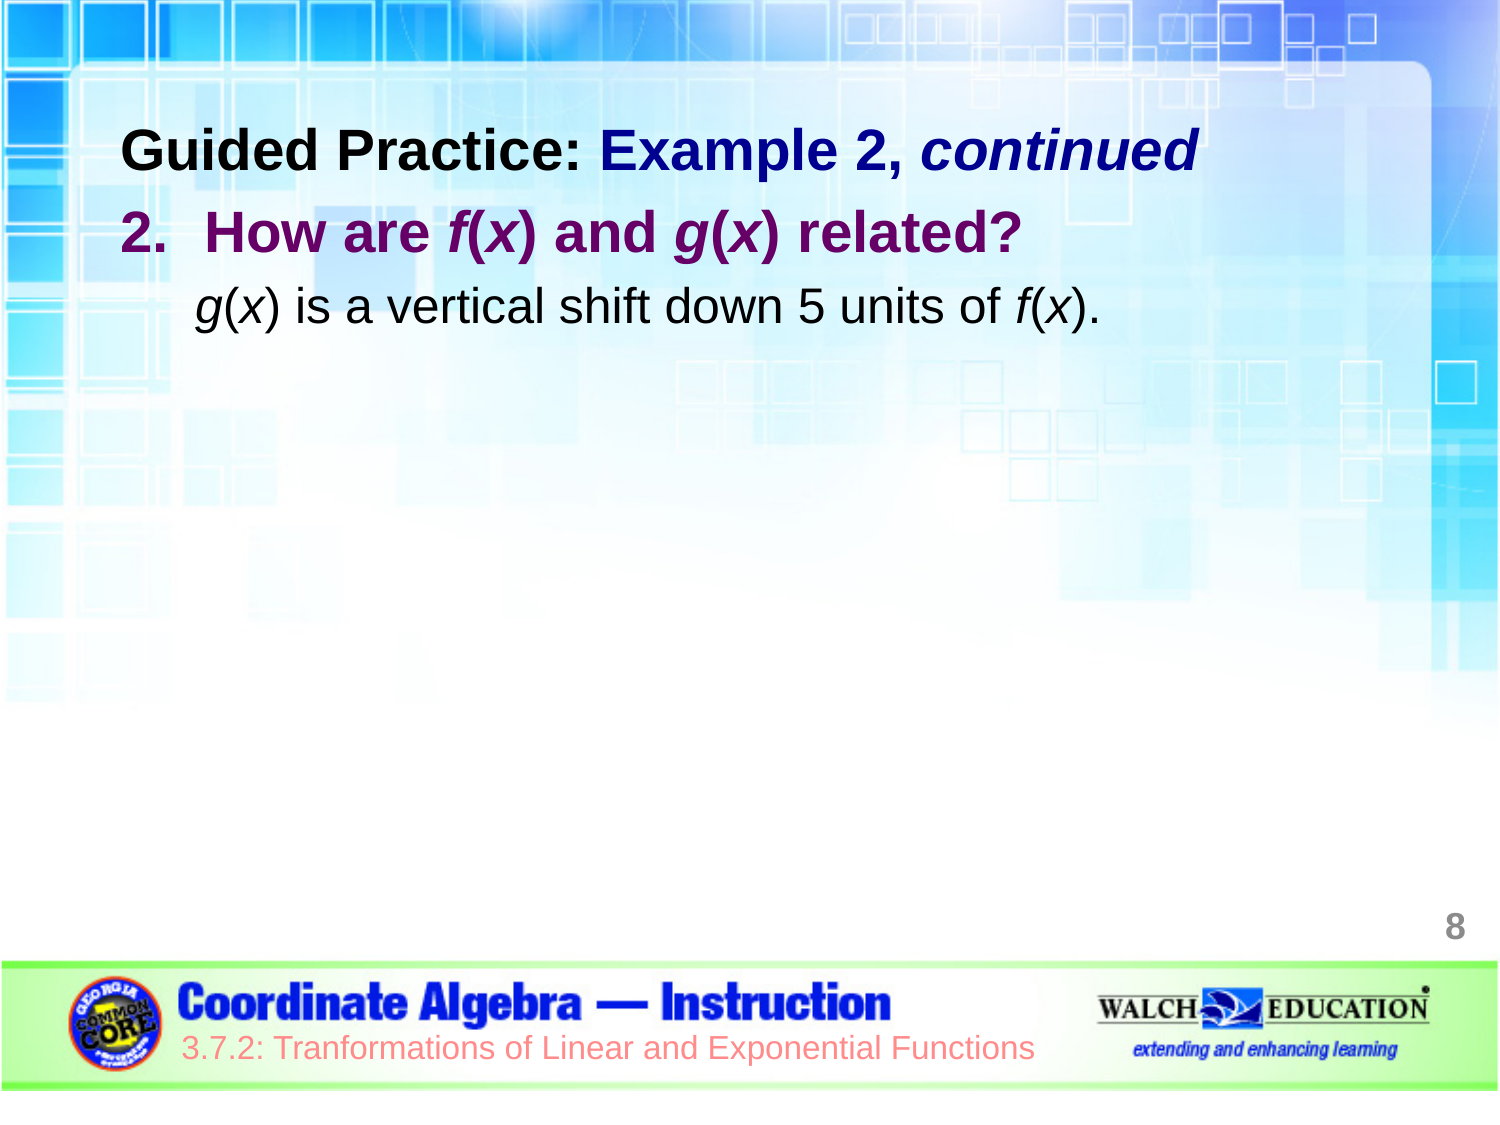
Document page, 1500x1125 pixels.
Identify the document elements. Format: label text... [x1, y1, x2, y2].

picture [1, 0, 1500, 1091]
subtitle Guided Practice: Example 2, continued How are f(x) and g(x) related? g(x) is a vertical shift down 5 units of f(x). [105, 105, 1394, 925]
footer 3.7.2: Tranformations of Linear and Exponential Functions [166, 1024, 1080, 1069]
slide_number 8 [1361, 901, 1481, 949]
